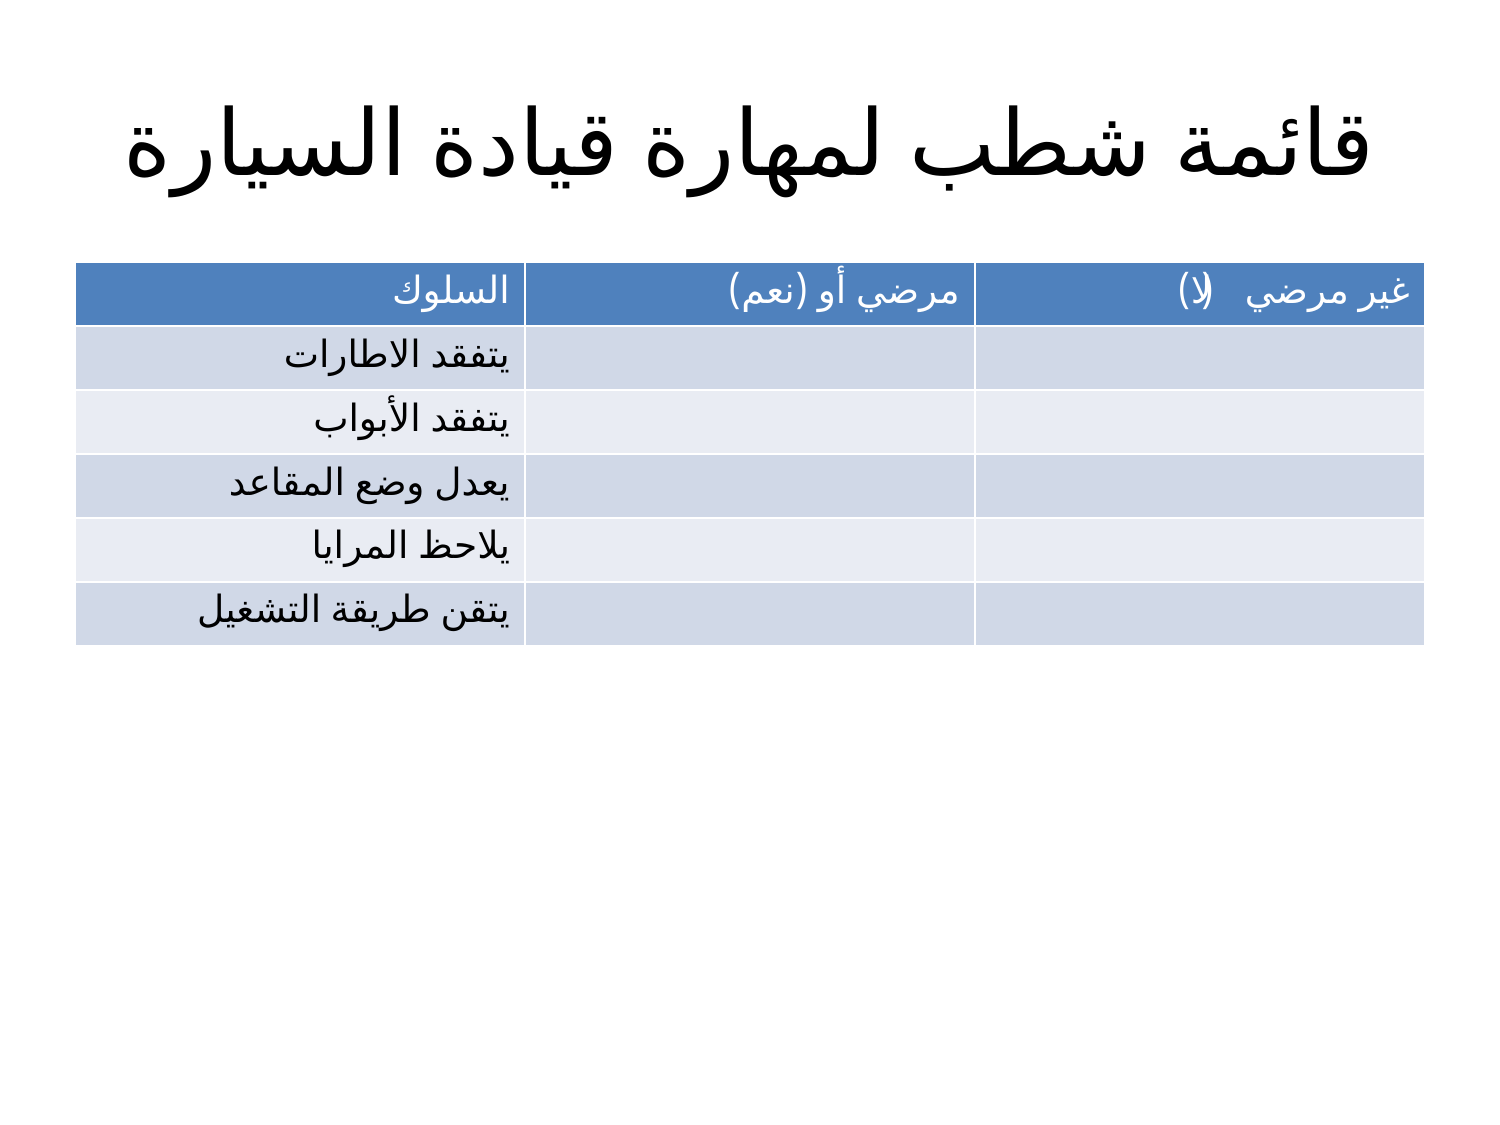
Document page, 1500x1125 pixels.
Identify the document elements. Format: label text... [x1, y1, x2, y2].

table_cell [526, 391, 974, 453]
table_cell [976, 391, 1424, 453]
table_cell يلاحظ المرايا [76, 519, 524, 581]
table_header غير مرضي ( لا) [976, 263, 1424, 325]
table_cell [976, 583, 1424, 645]
table_cell يتفقد الاطارات [76, 327, 524, 389]
table_cell [526, 519, 974, 581]
table_cell [526, 583, 974, 645]
table_cell يعدل وضع المقاعد [76, 455, 524, 517]
table_cell [976, 455, 1424, 517]
table_cell يتقن طريقة التشغيل [76, 583, 524, 645]
table_cell [526, 455, 974, 517]
title قائمة شطب لمهارة قيادة السيارة [75, 45, 1425, 233]
table_cell [526, 327, 974, 389]
table_cell يتفقد الأبواب [76, 391, 524, 453]
table_cell [976, 519, 1424, 581]
table_cell [976, 327, 1424, 389]
table_header مرضي أو (نعم) [526, 263, 974, 325]
table_header السلوك [76, 263, 524, 325]
